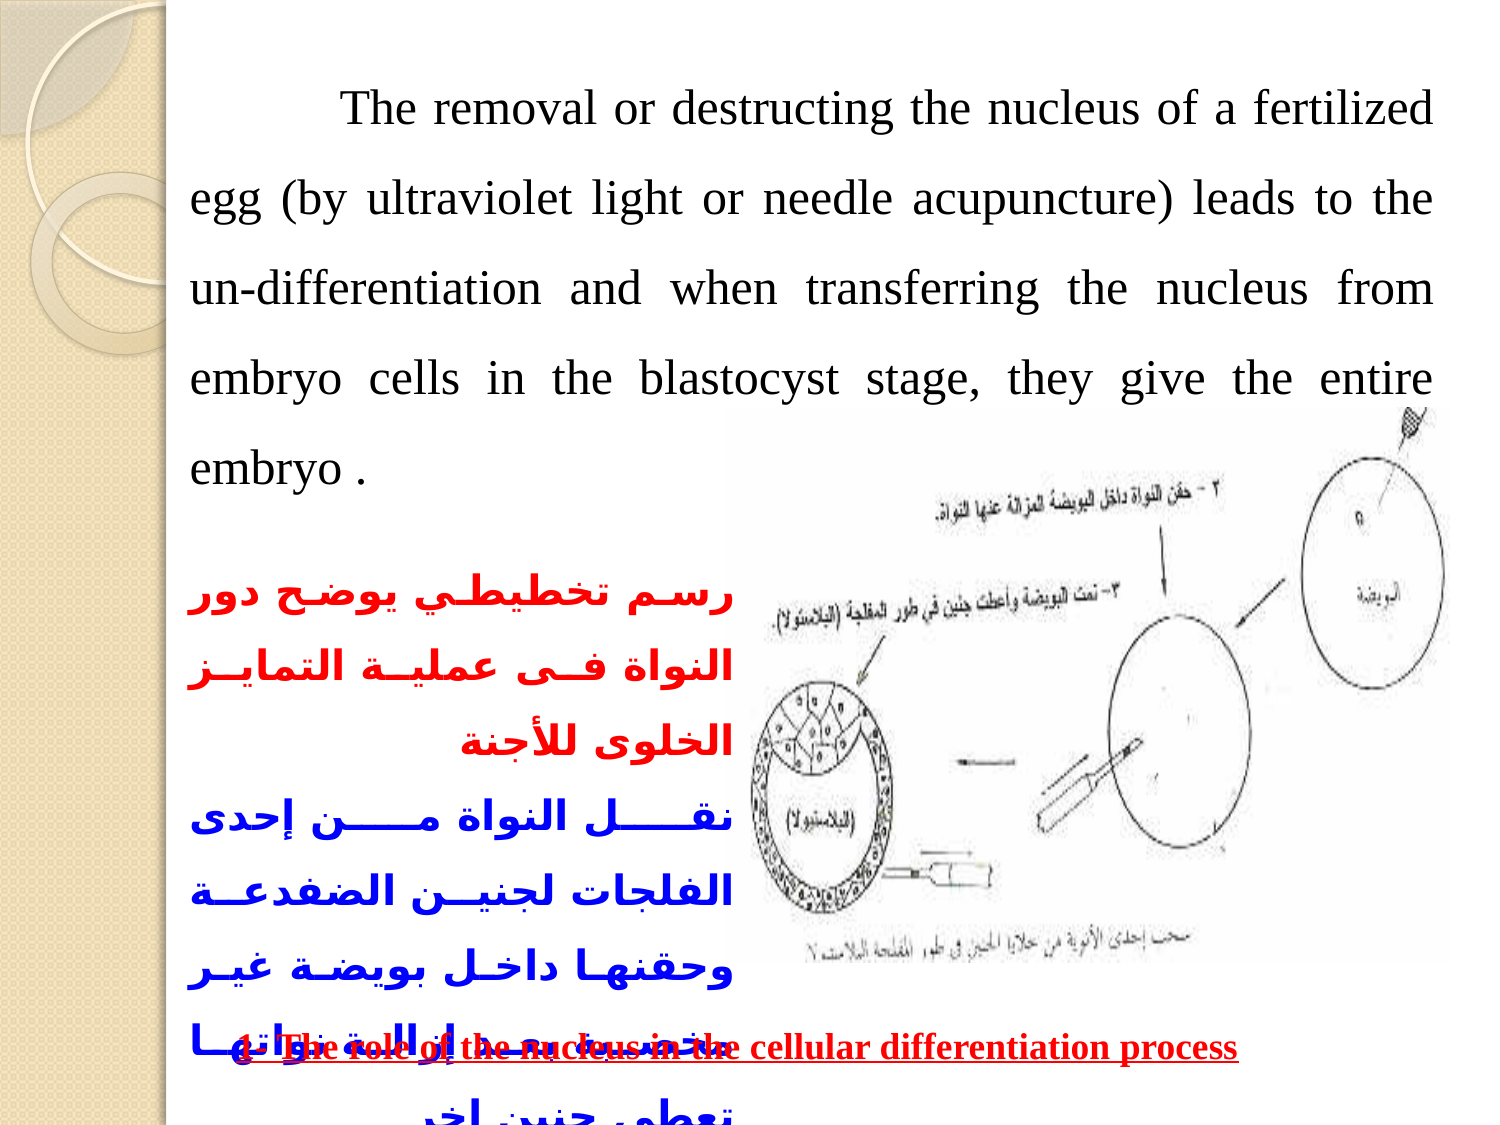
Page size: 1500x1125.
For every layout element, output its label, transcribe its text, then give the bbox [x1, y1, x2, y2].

picture [724, 406, 1451, 963]
text_box 1- The role of the nucleus in the cellular differentiation process [137, 991, 1338, 1074]
text_box The removal or destructing the nucleus of a fertilized egg (by ultraviolet light or needle acupuncture) leads to the un-differentiation and when transferring the nucleus from embryo cells in the blastocyst stage, they give the entire embryo . [174, 37, 1450, 503]
text_box رسم تخطيطي يوضح دور النواة فى عملية التمايز الخلوى للأجنة نقل النواة من إحدى الفلجات لجنين الضفدعة وحقنها داخل بويضة غير مخصبة بعد إزالة نواتها تعطي جنين اخر [174, 531, 750, 991]
text_box رسم تخطيطي يوضح دور النواة فى عملية التمايز الخلوى للأجنة نقل النواة من إحدى الفلجات لجنين الضفدعة وحقنها داخل بويضة غير مخصبة بعد إزالة نواتها تعطي جنين اخر [174, 1074, 750, 1125]
